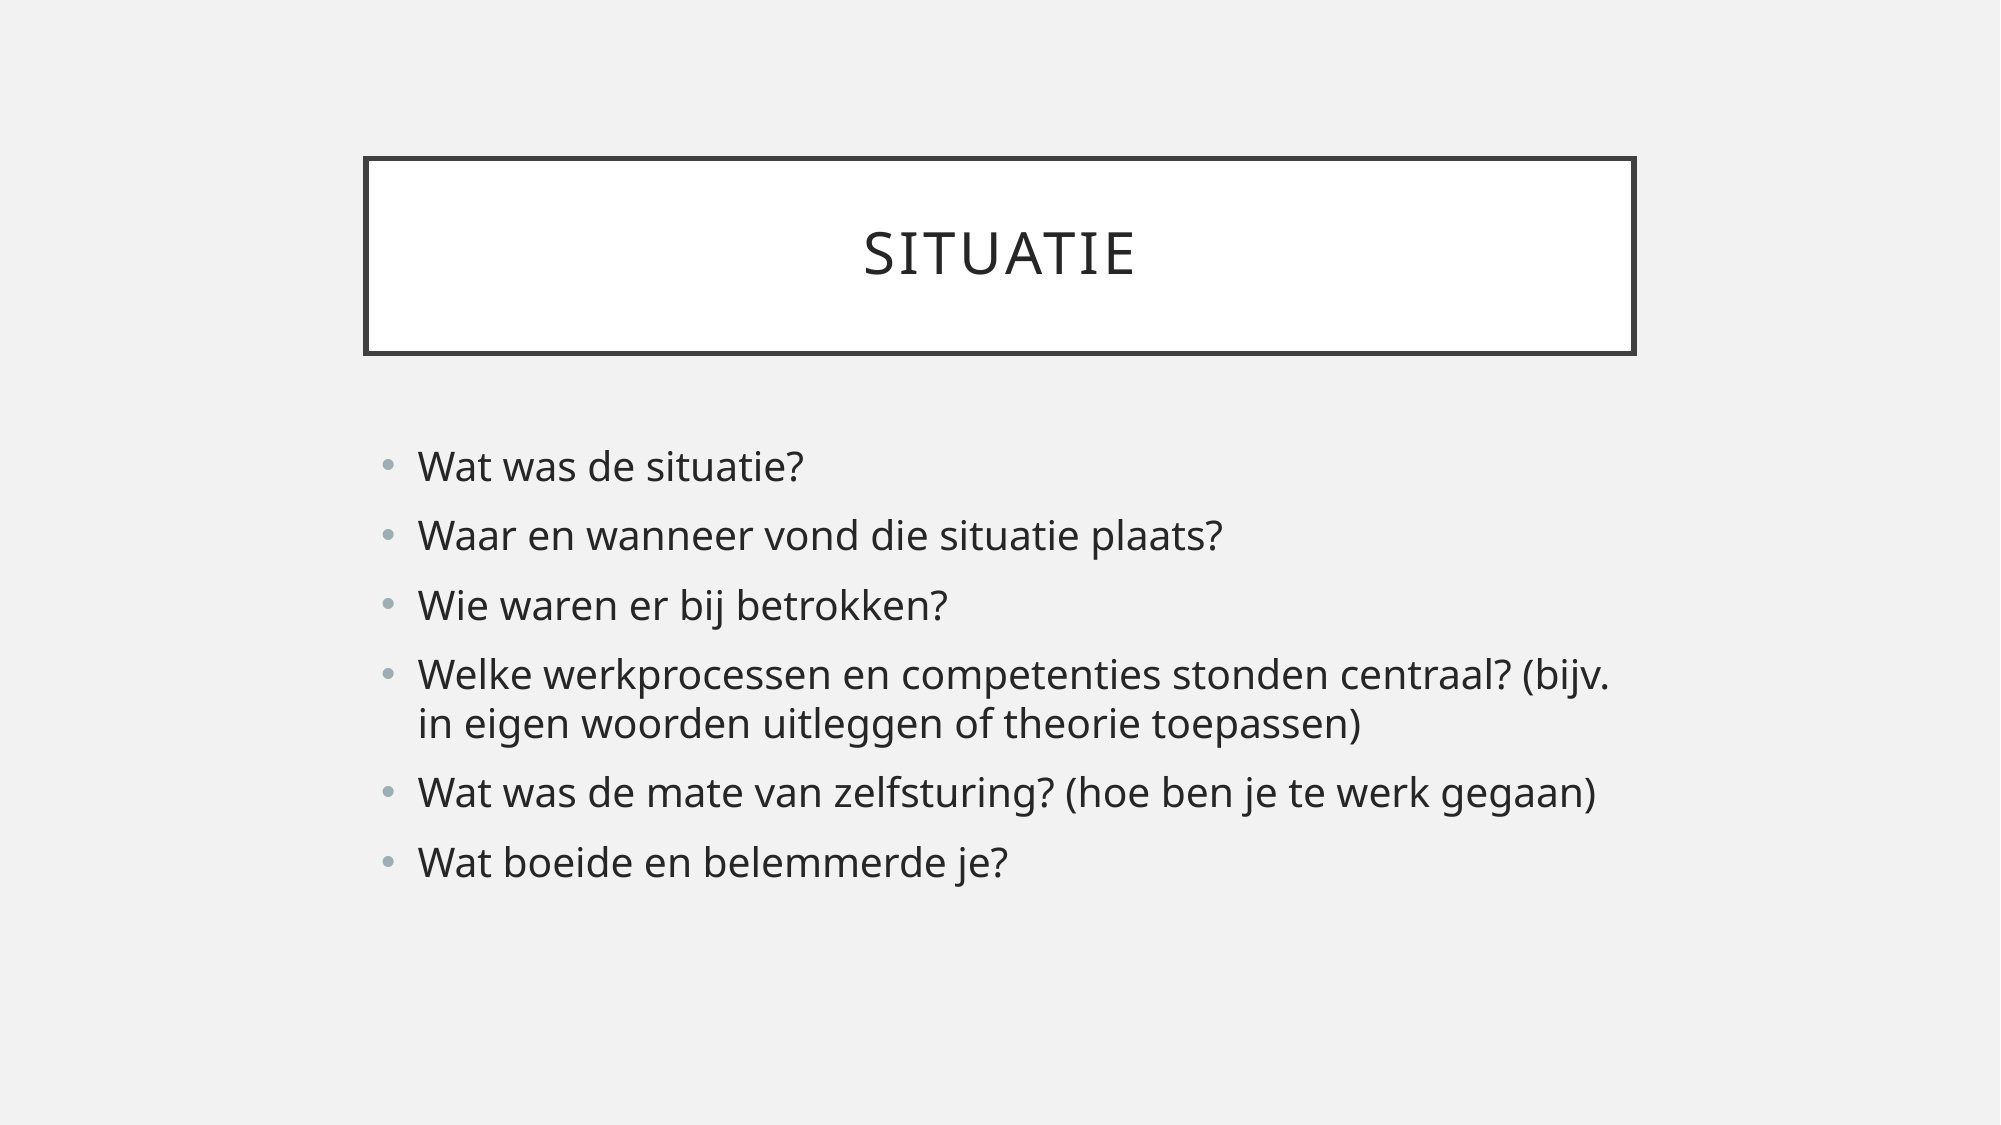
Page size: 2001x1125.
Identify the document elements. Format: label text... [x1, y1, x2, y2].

list Wat was de situatie? Waar en wanneer vond die situatie plaats? Wie waren er bij betrokken? Welke werkprocessen en competenties stonden centraal? (bijv. in eigen woorden uitleggen of theorie toepassen) Wat was de mate van zelfsturing? (hoe ben je te werk gegaan) Wat boeide en belemmerde je? [366, 432, 1634, 942]
title situatie [363, 156, 1637, 356]
